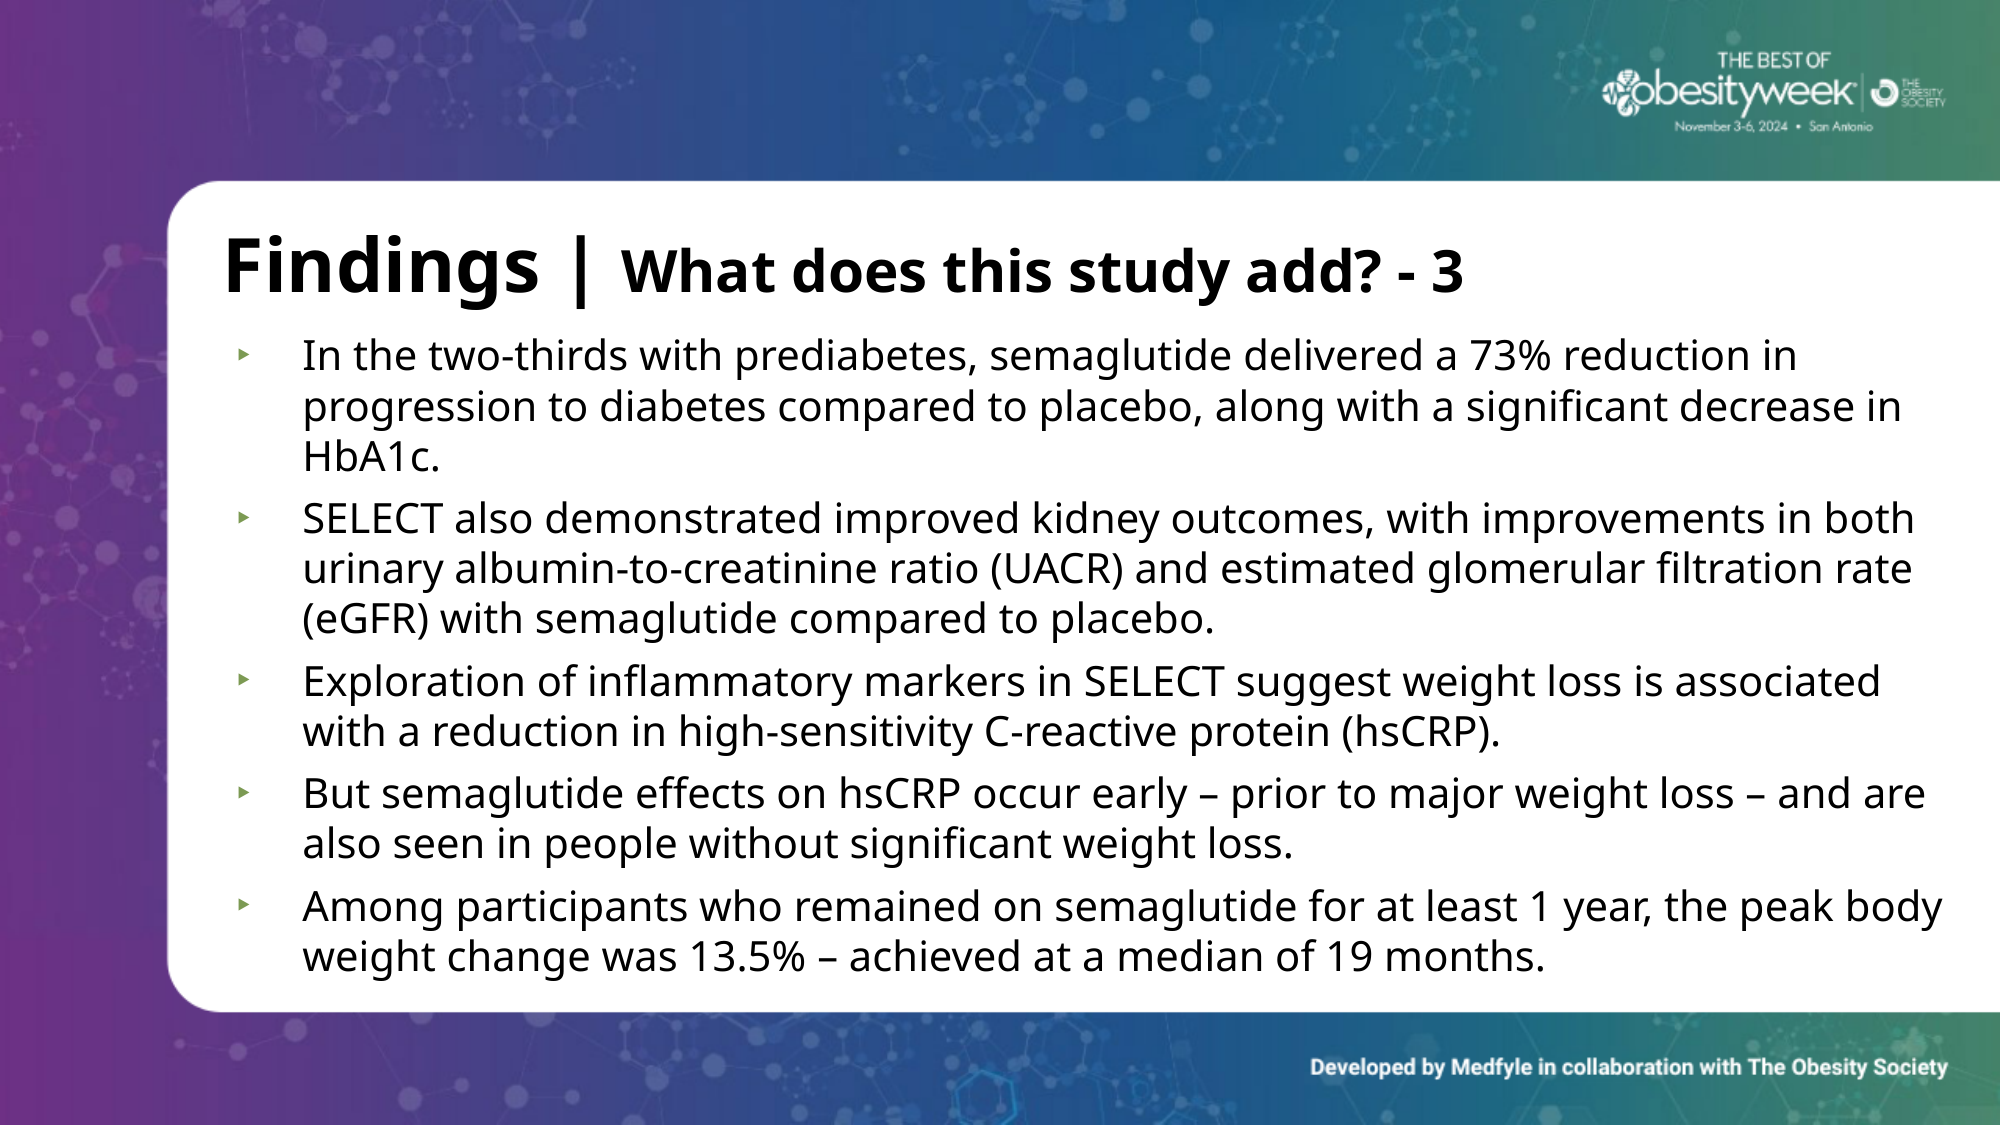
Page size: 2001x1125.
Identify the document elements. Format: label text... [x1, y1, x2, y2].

list In the two-thirds with prediabetes, semaglutide delivered a 73% reduction in progression to diabetes compared to placebo, along with a significant decrease in HbA1c. SELECT also demonstrated improved kidney outcomes, with improvements in both urinary albumin-to-creatinine ratio (UACR) and estimated glomerular filtration rate (eGFR) with semaglutide compared to placebo. Exploration of inflammatory markers in SELECT suggest weight loss is associated with a reduction in high-sensitivity C-reactive protein (hsCRP). But semaglutide effects on hsCRP occur early – prior to major weight loss – and are also seen in people without significant weight loss. Among participants who remained on semaglutide for at least 1 year, the peak body weight change was 13.5% – achieved at a median of 19 months. [212, 321, 1966, 1025]
picture [0, 0, 2000, 1125]
title Findings | What does this study add? - 3 [207, 211, 1918, 326]
